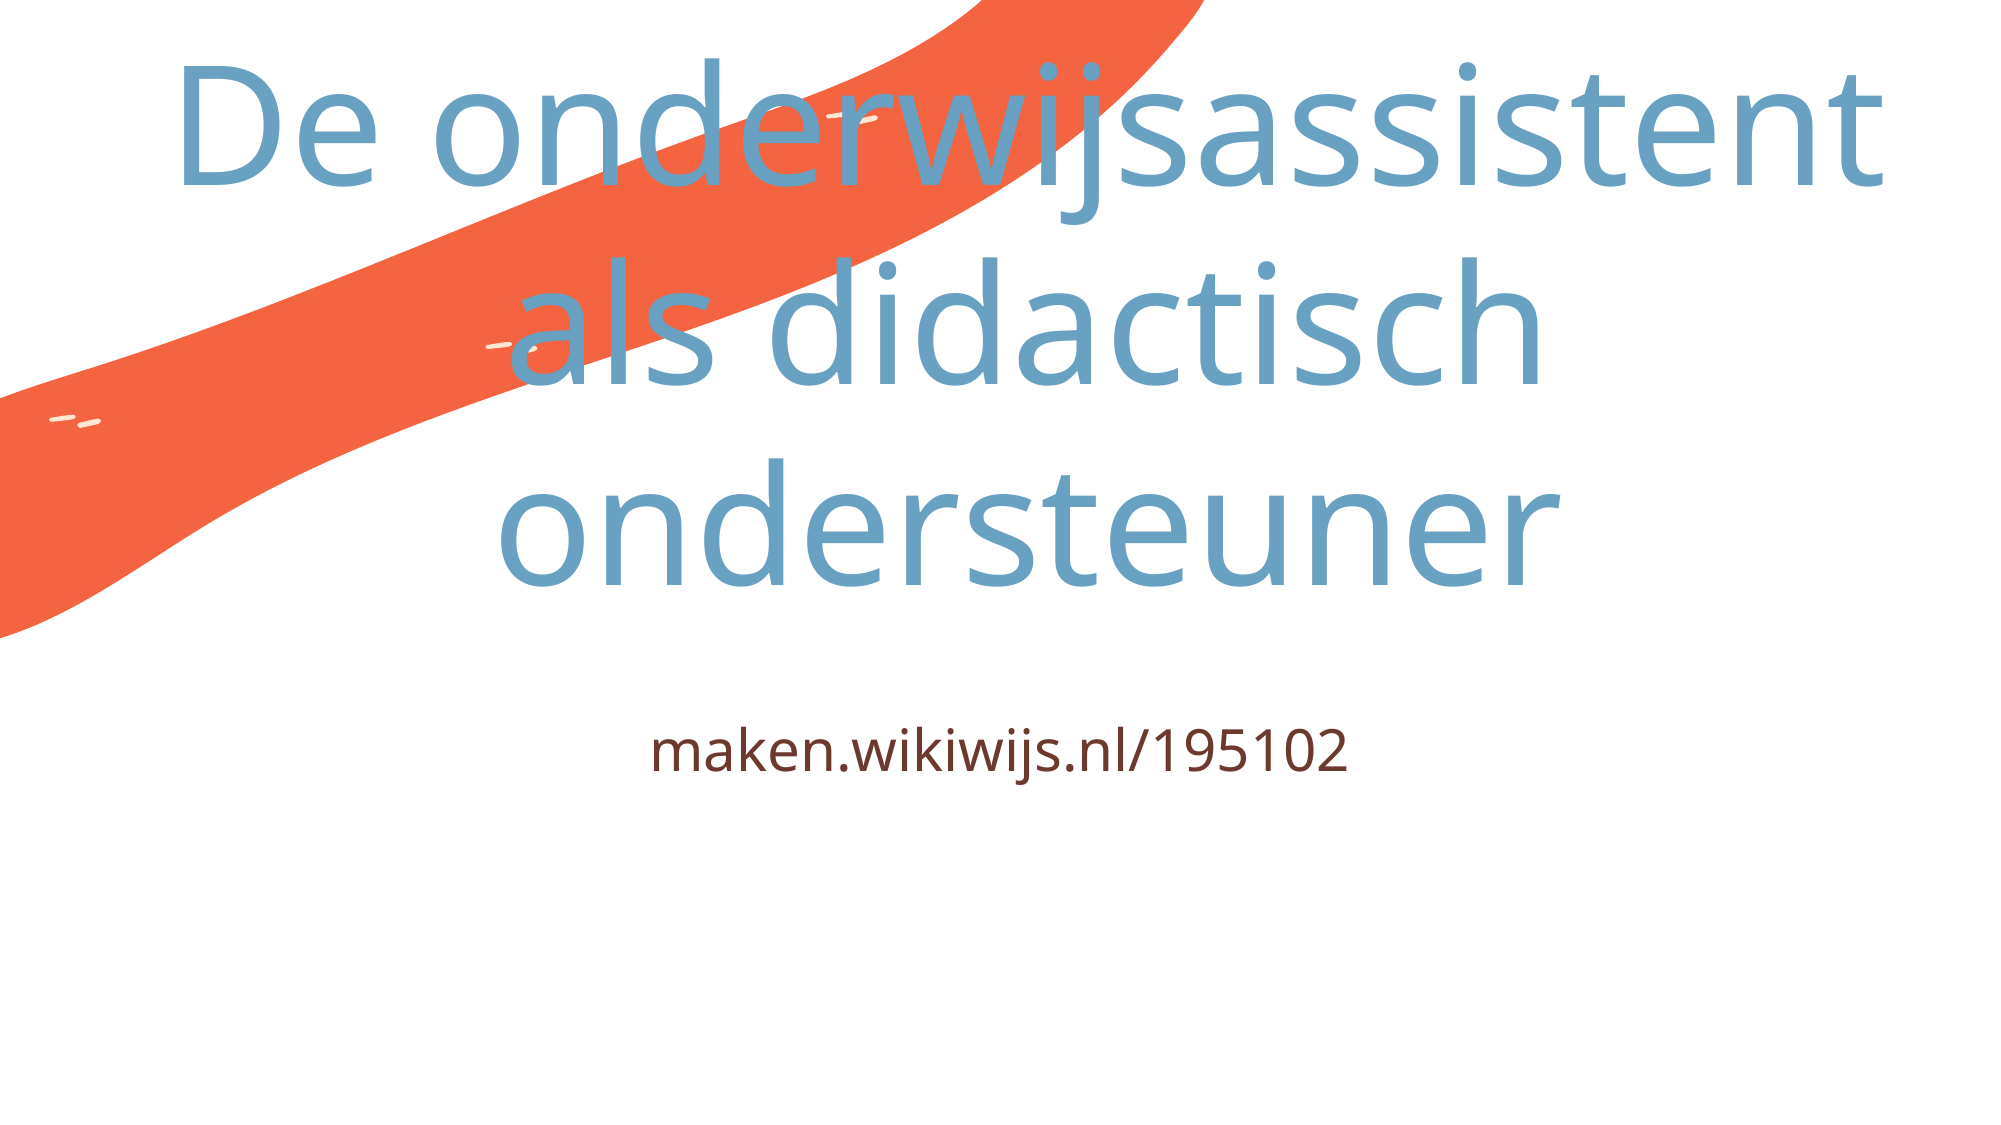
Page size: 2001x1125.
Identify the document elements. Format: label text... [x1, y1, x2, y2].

subtitle maken.wikiwijs.nl/195102 [271, 674, 1709, 822]
title De onderwijsassistent als didactisch ondersteuner [100, 406, 1957, 634]
